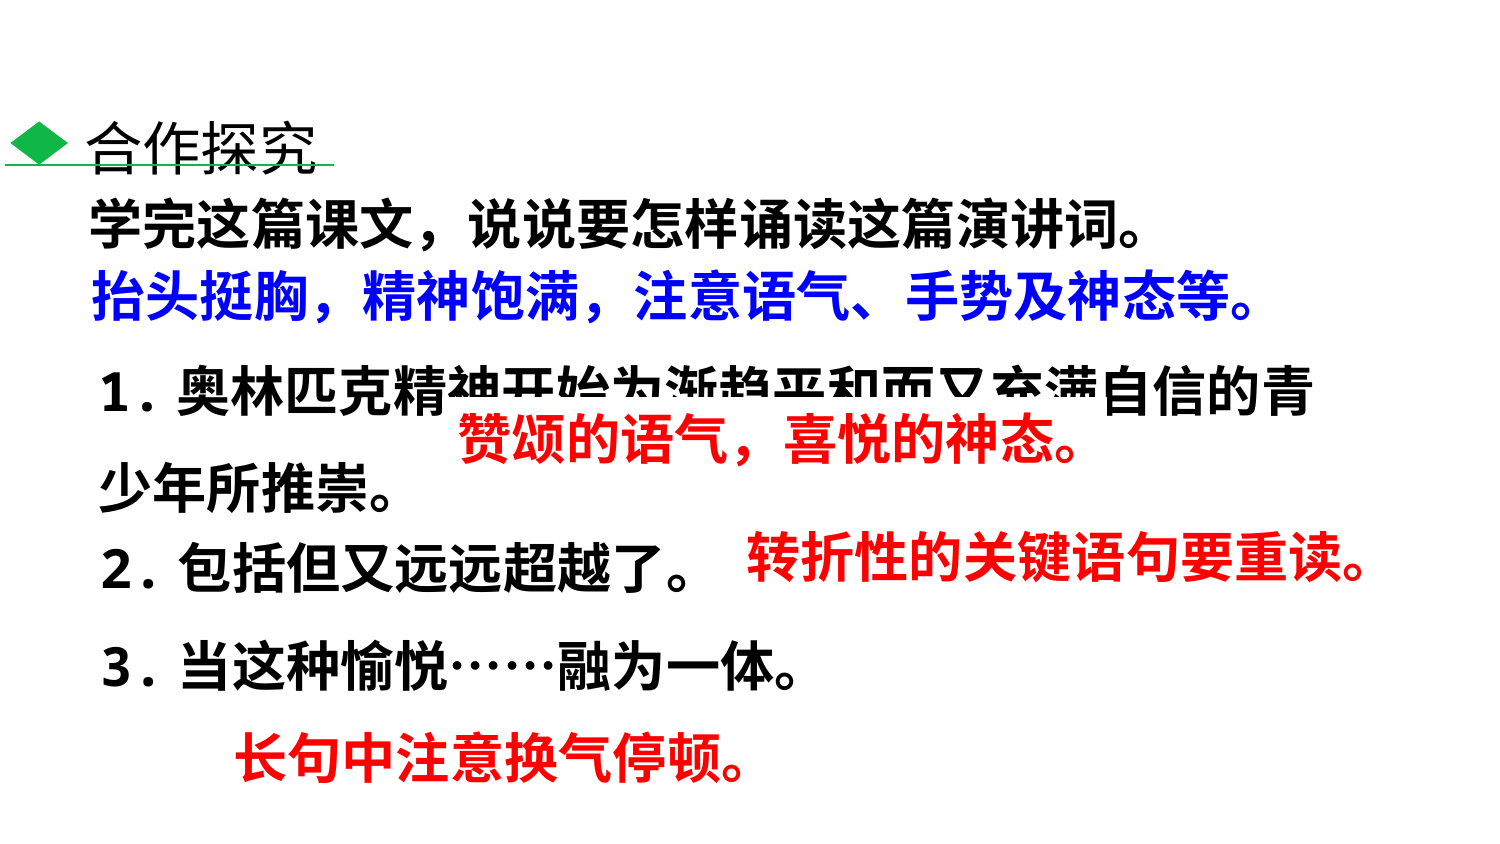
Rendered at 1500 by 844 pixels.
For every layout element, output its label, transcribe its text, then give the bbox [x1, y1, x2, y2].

text_box 赞颂的语气，喜悦的神态。 [442, 397, 1107, 478]
text_box 1.奥林匹克精神开始为渐趋平和而又充满自信的青少年所推崇。 [83, 317, 1376, 527]
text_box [4, 105, 334, 191]
text_box 2.包括但又远远超越了。 [85, 494, 1378, 592]
text_box 3.当这种愉悦……融为一体。 [85, 592, 1378, 705]
text_box 转折性的关键语句要重读。 [731, 516, 1393, 597]
text_box 长句中注意换气停顿。 [218, 717, 780, 797]
text_box 抬头挺胸，精神饱满，注意语气、手势及神态等。 [76, 254, 1370, 335]
text_box 学完这篇课文，说说要怎样诵读这篇演讲词。 [73, 182, 1353, 263]
